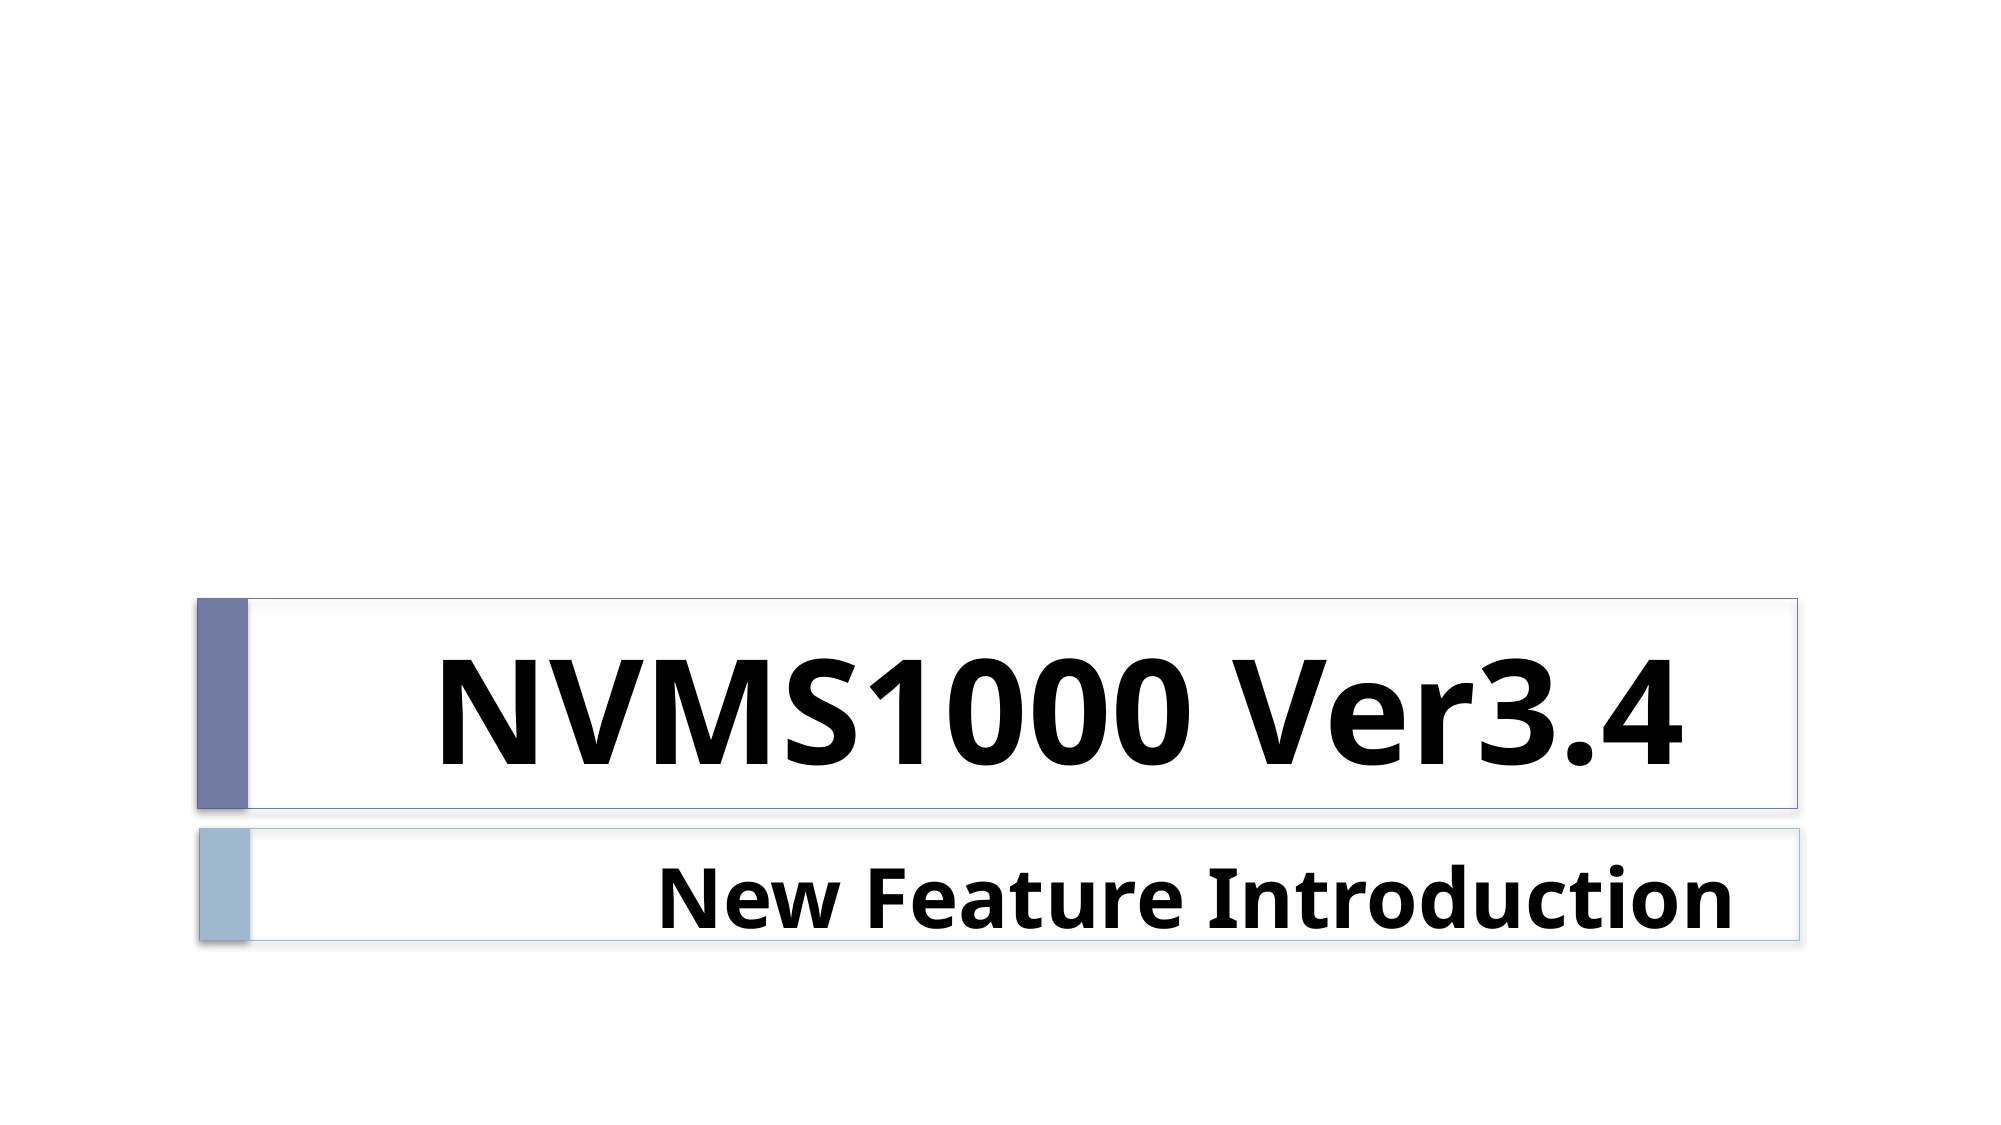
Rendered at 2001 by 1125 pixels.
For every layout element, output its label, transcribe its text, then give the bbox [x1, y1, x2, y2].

title New Feature Introduction [625, 830, 1768, 940]
text_box NVMS1000 Ver3.4 [415, 611, 1700, 801]
